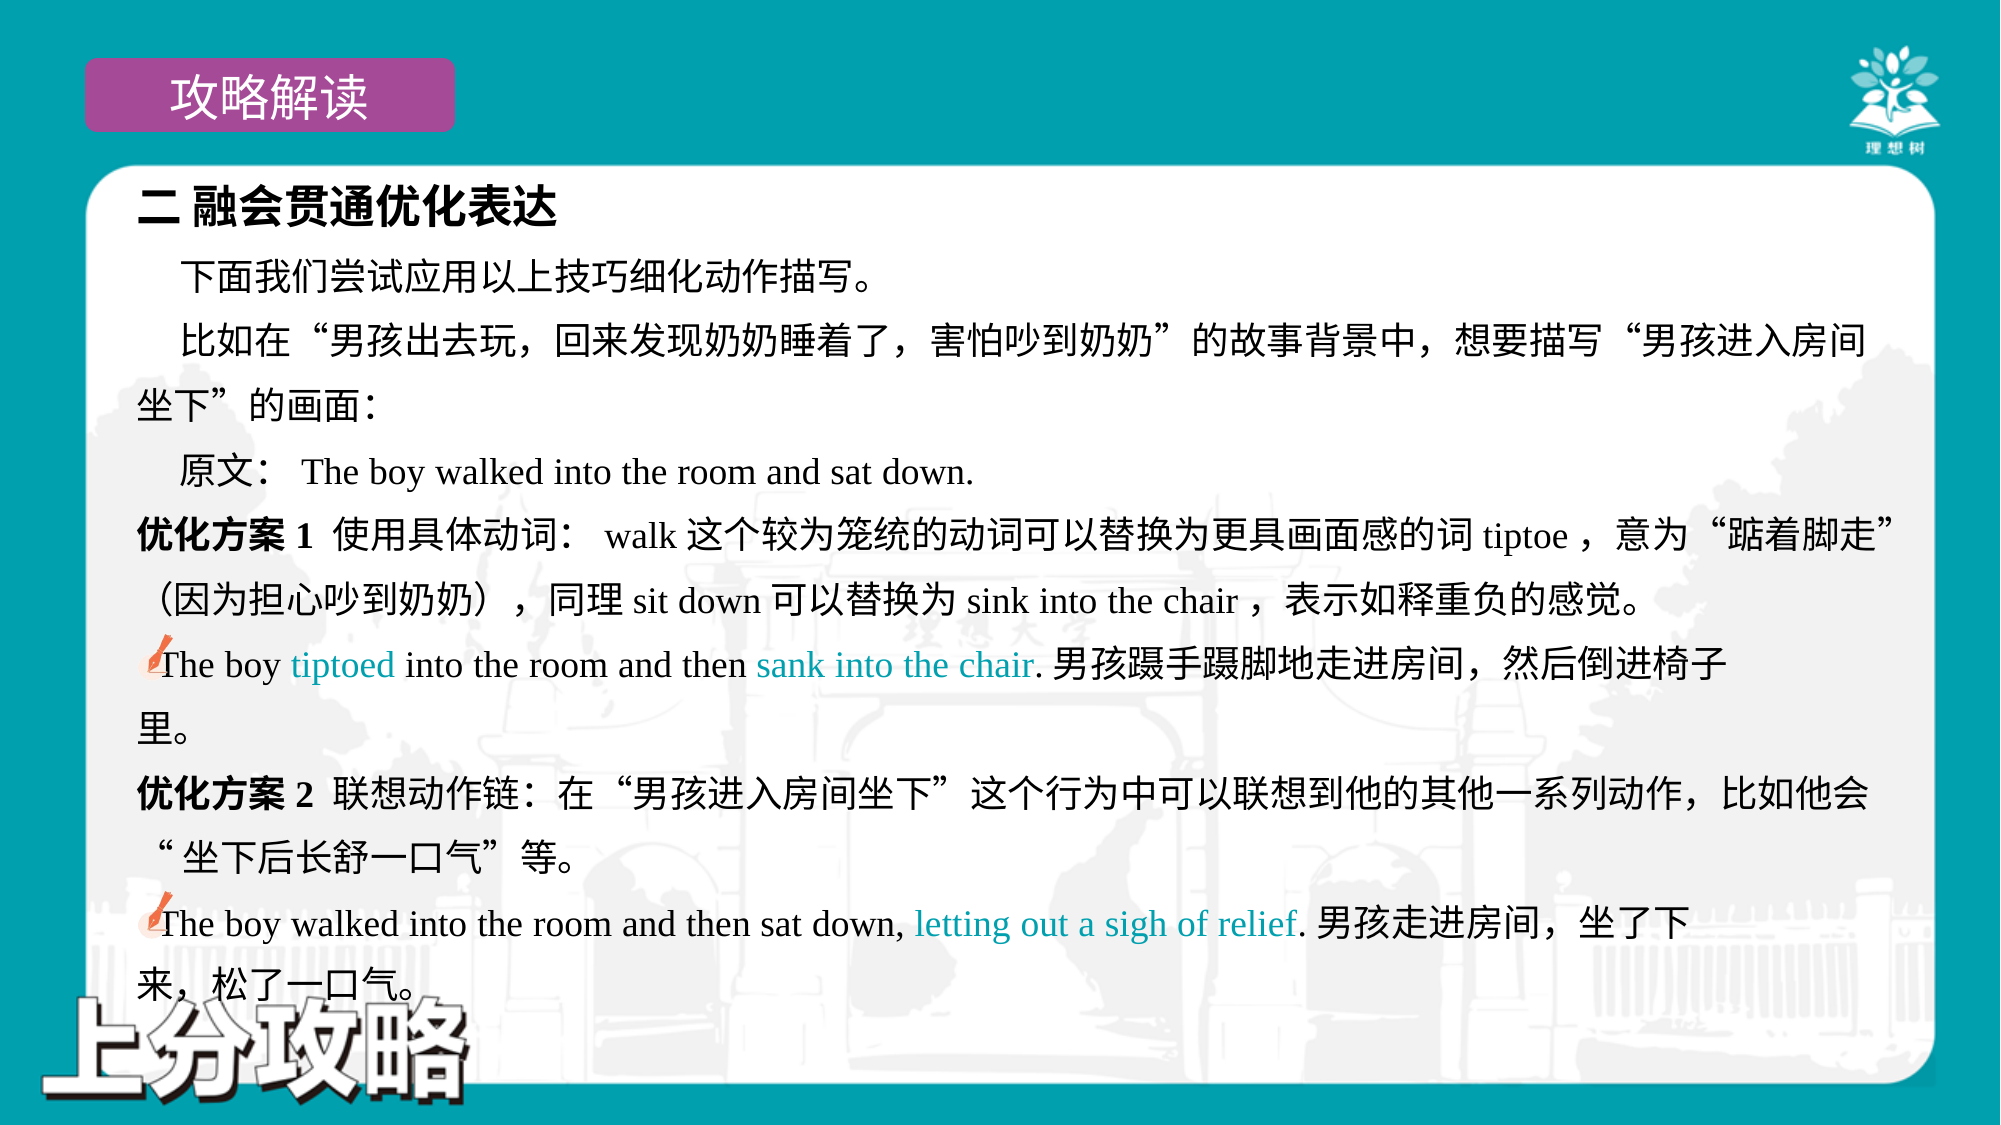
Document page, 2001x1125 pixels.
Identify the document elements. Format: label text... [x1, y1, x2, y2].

text_box 下面我们尝试应用以上技巧细化动作描写。 比如在“男孩出去玩，回来发现奶奶睡着了，害怕吵到奶奶”的故事背景中，想要描写“男孩进入房间 坐下”的画面： 原文：The boy walked into the room and sat down. 优化方案1 使用具体动词：walk这个较为笼统的动词可以替换为更具画面感的词tiptoe，意为“踮着脚走” （因为担心吵到奶奶），同理sit down可以替换为sink into the chair，表示如释重负的感觉。 The boy tiptoed into the room and then sank into the chair.男孩蹑手蹑脚地走进房间，然后倒进椅子 里。 优化方案2 联想动作链：在“男孩进入房间坐下”这个行为中可以联想到他的其他一系列动作，比如他会 “坐下后长舒一口气”等。 The boy walked into the room and then sat down, letting out a sigh of relief.男孩走进房间，坐了下 来，松了一口气。#1.1.3.1 [136, 233, 1865, 999]
text_box 二 融会贯通优化表达 [136, 176, 1865, 232]
picture [0, 0, 2000, 1125]
